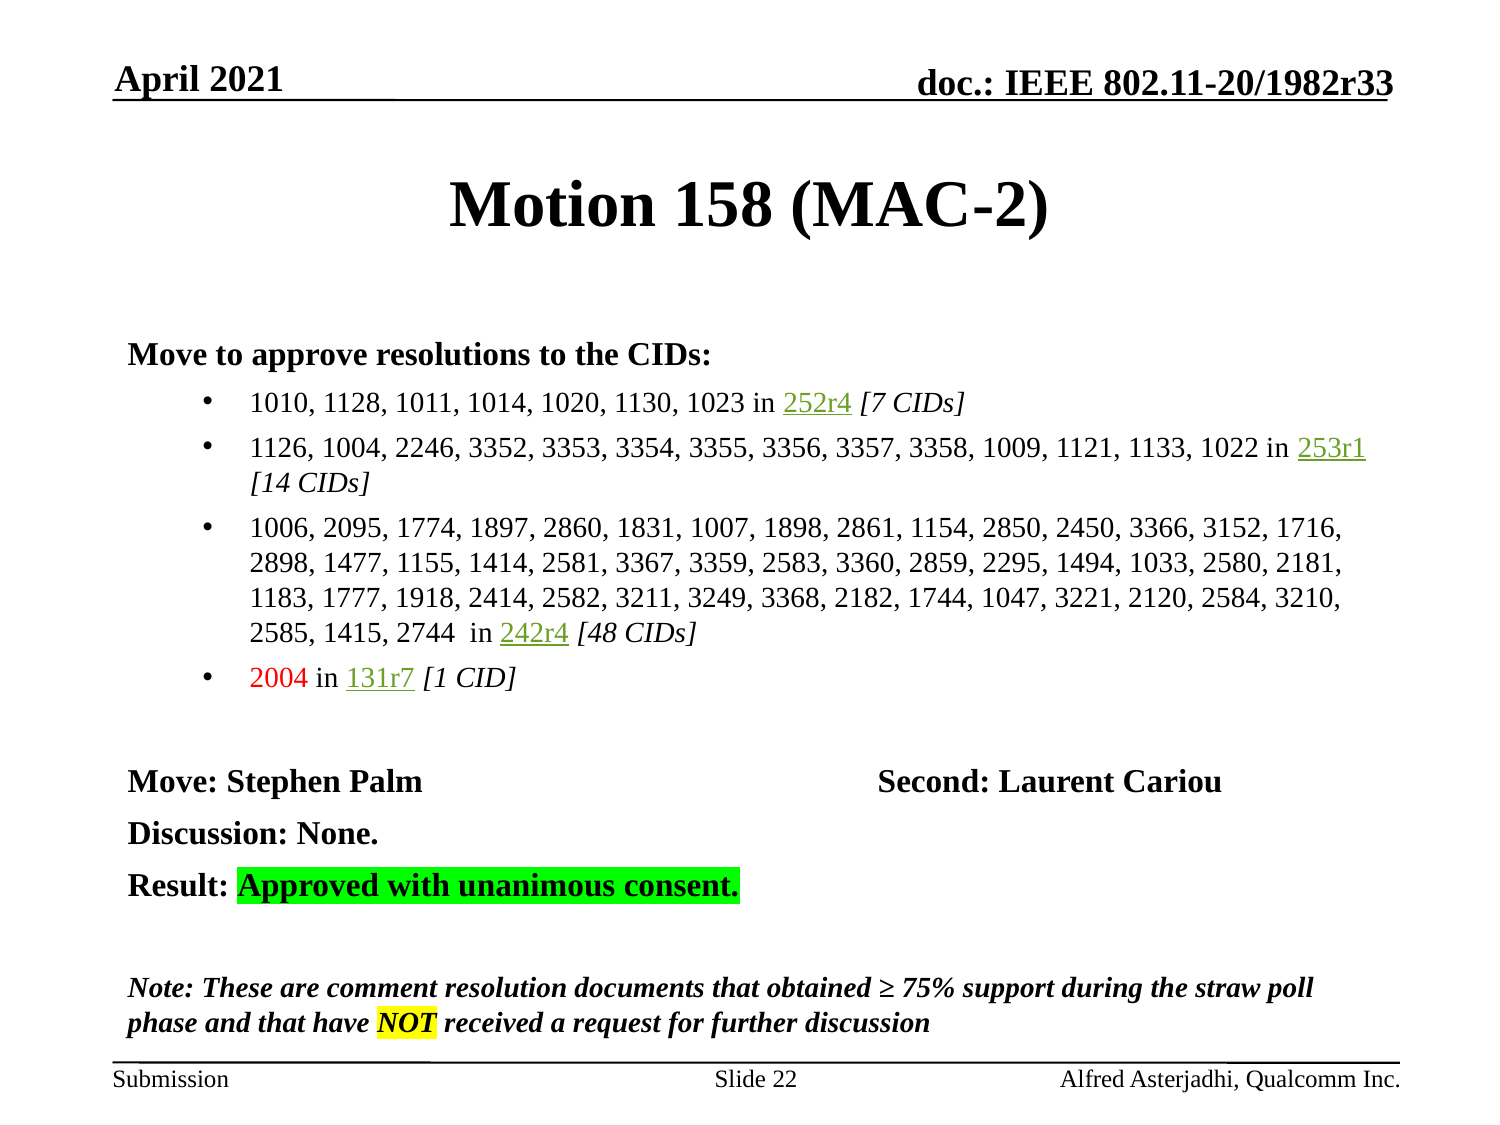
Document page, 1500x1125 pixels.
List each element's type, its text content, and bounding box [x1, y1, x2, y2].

list Move to approve resolutions to the CIDs: 1010, 1128, 1011, 1014, 1020, 1130, 1023 in 252r4 [7 CIDs] 1126, 1004, 2246, 3352, 3353, 3354, 3355, 3356, 3357, 3358, 1009, 1121, 1133, 1022 in 253r1 [14 CIDs] 1006, 2095, 1774, 1897, 2860, 1831, 1007, 1898, 2861, 1154, 2850, 2450, 3366, 3152, 1716, 2898, 1477, 1155, 1414, 2581, 3367, 3359, 2583, 3360, 2859, 2295, 1494, 1033, 2580, 2181, 1183, 1777, 1918, 2414, 2582, 3211, 3249, 3368, 2182, 1744, 1047, 3221, 2120, 2584, 3210, 2585, 1415, 2744 in 242r4 [48 CIDs] 2004 in 131r7 [1 CID] Move: Stephen Palm Second: Laurent Cariou Discussion: None. Result: Approved with unanimous consent. Note: These are comment resolution documents that obtained ≥ 75% support during the straw poll phase and that have NOT received a request for further discussion [112, 324, 1388, 1063]
title Motion 158 (MAC-2) [112, 112, 1388, 288]
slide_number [114, 54, 423, 100]
slide_number Slide 22 [712, 1061, 800, 1123]
footer Alfred Asterjadhi, Qualcomm Inc. [878, 1061, 1402, 1093]
